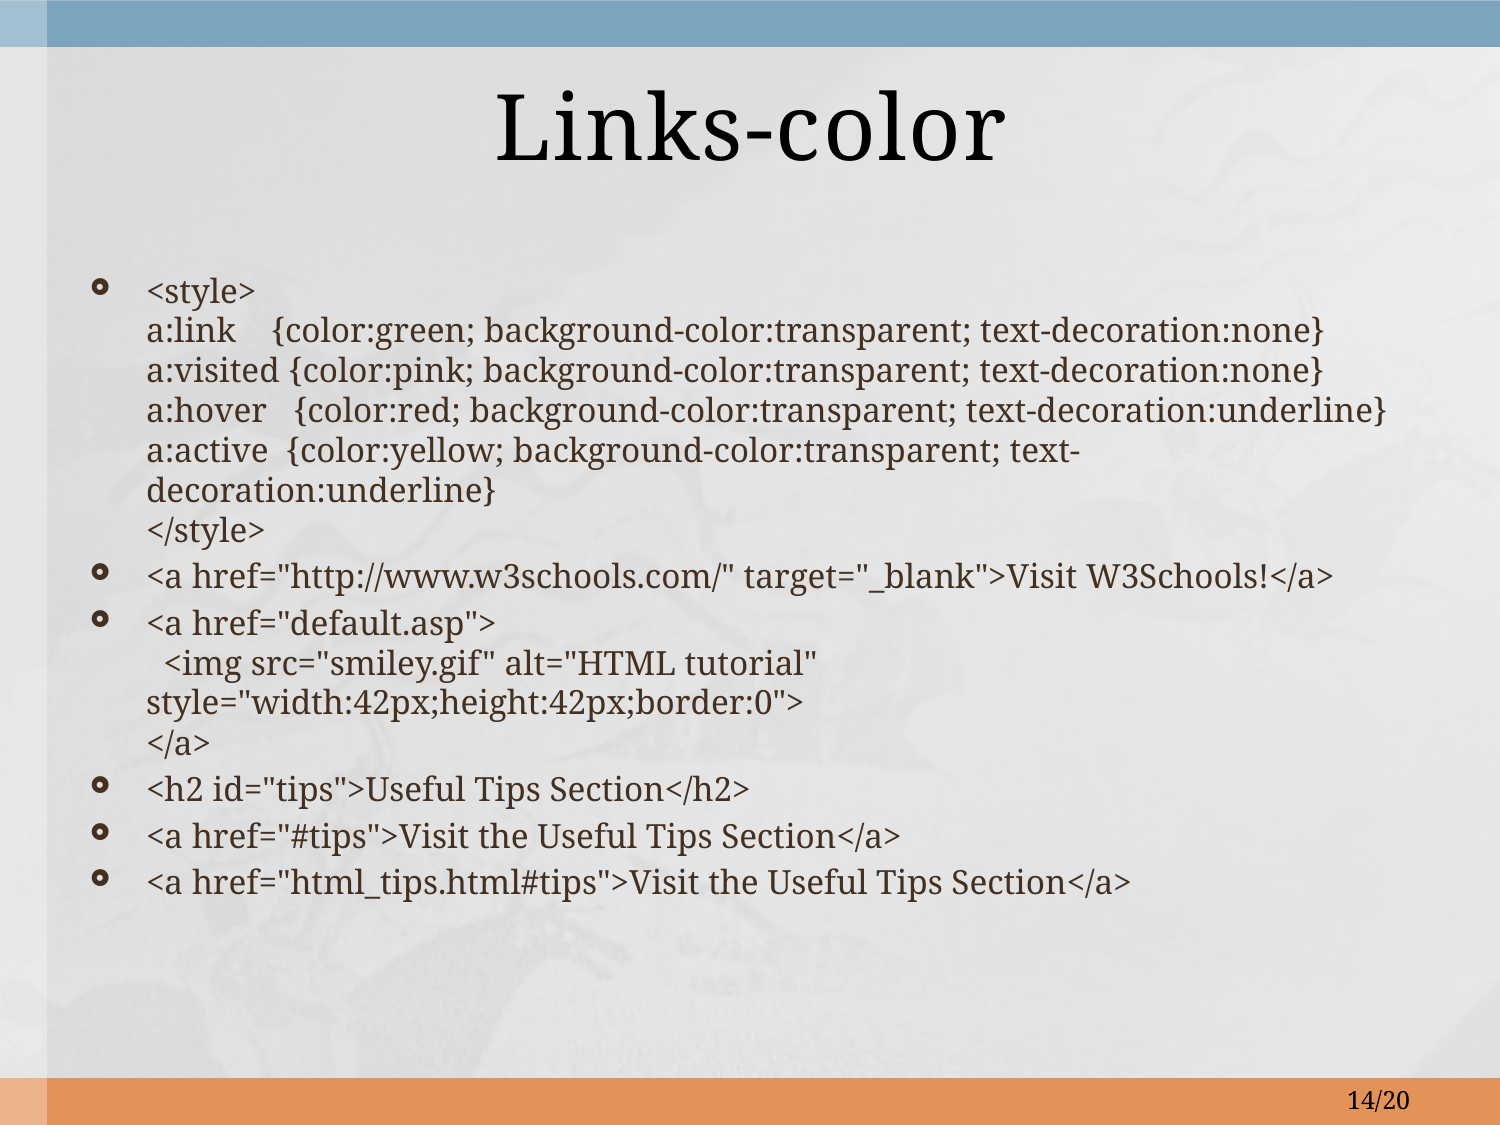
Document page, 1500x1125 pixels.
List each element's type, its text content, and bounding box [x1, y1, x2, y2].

list <style> a:link {color:green; background-color:transparent; text-decoration:none} a:visited {color:pink; background-color:transparent; text-decoration:none} a:hover {color:red; background-color:transparent; text-decoration:underline} a:active {color:yellow; background-color:transparent; text-decoration:underline} </style> <a href="http://www.w3schools.com/" target="_blank">Visit W3Schools!</a> <a href="default.asp"> <img src="smiley.gif" alt="HTML tutorial" style="width:42px;height:42px;border:0"> </a> <h2 id="tips">Useful Tips Section</h2> <a href="#tips">Visit the Useful Tips Section</a> <a href="html_tips.html#tips">Visit the Useful Tips Section</a> [75, 262, 1425, 1005]
title Links-color [49, 46, 1454, 202]
slide_number 14/20 [1074, 1078, 1425, 1125]
